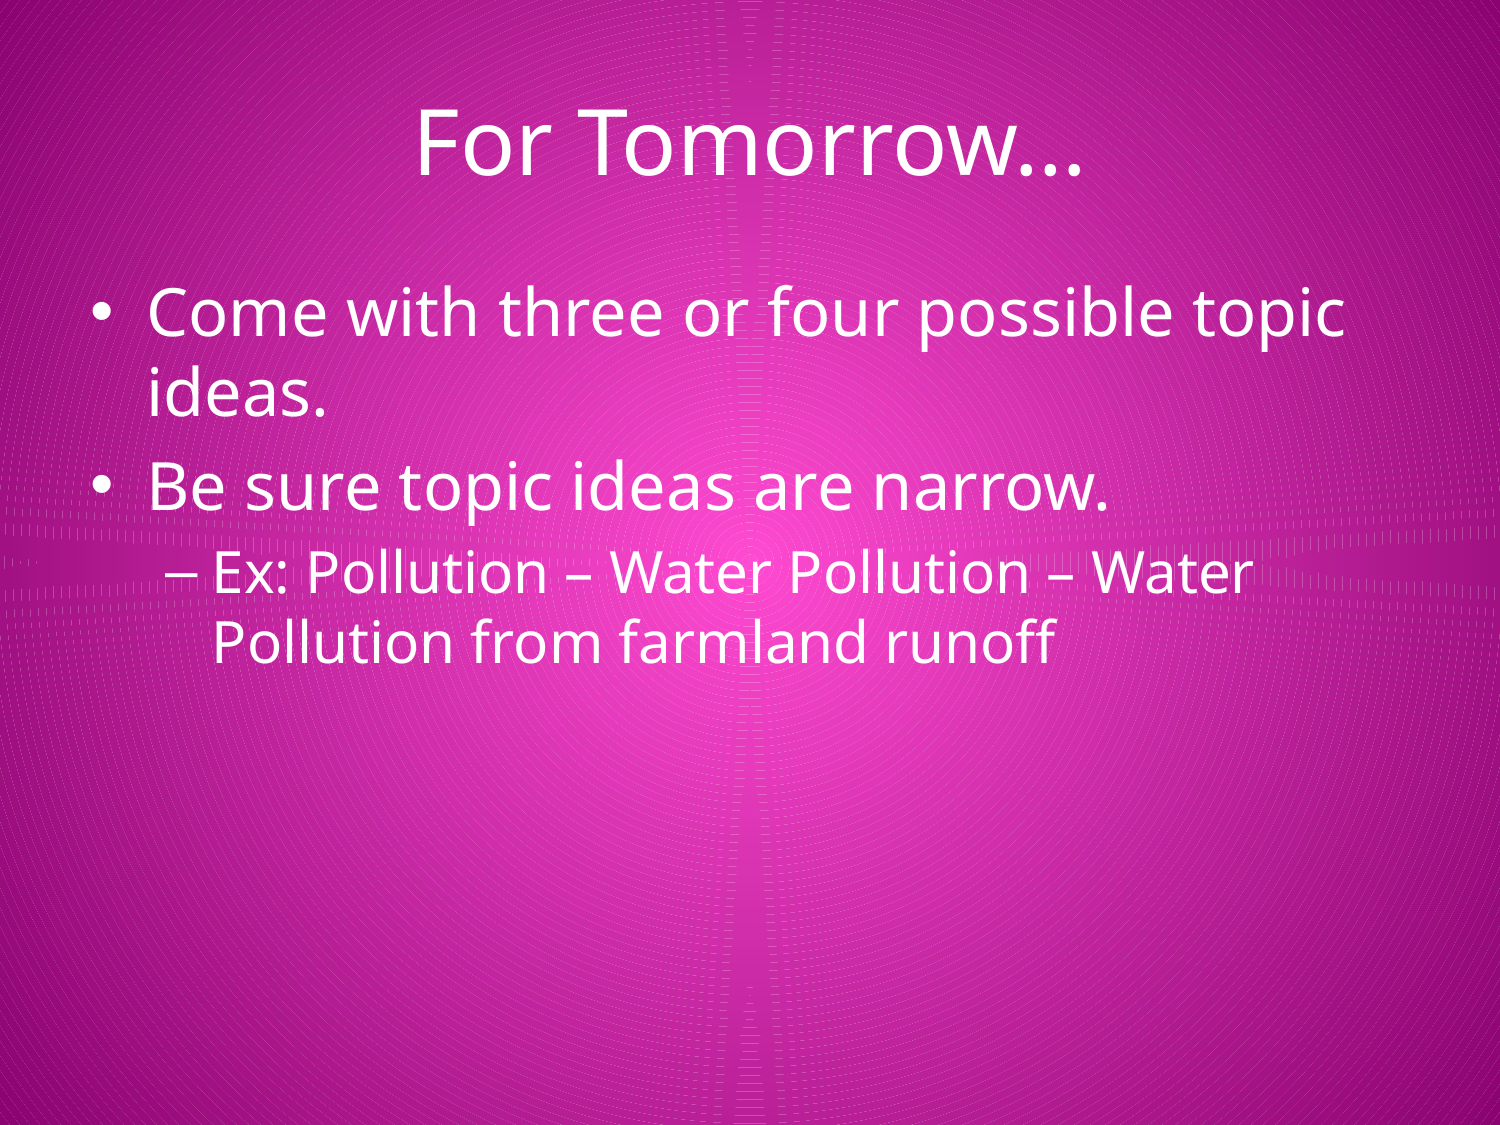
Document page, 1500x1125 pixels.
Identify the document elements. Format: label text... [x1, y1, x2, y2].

title For Tomorrow… [75, 45, 1425, 233]
list Come with three or four possible topic ideas. Be sure topic ideas are narrow. Ex: Pollution – Water Pollution – Water Pollution from farmland runoff [75, 262, 1425, 1005]
